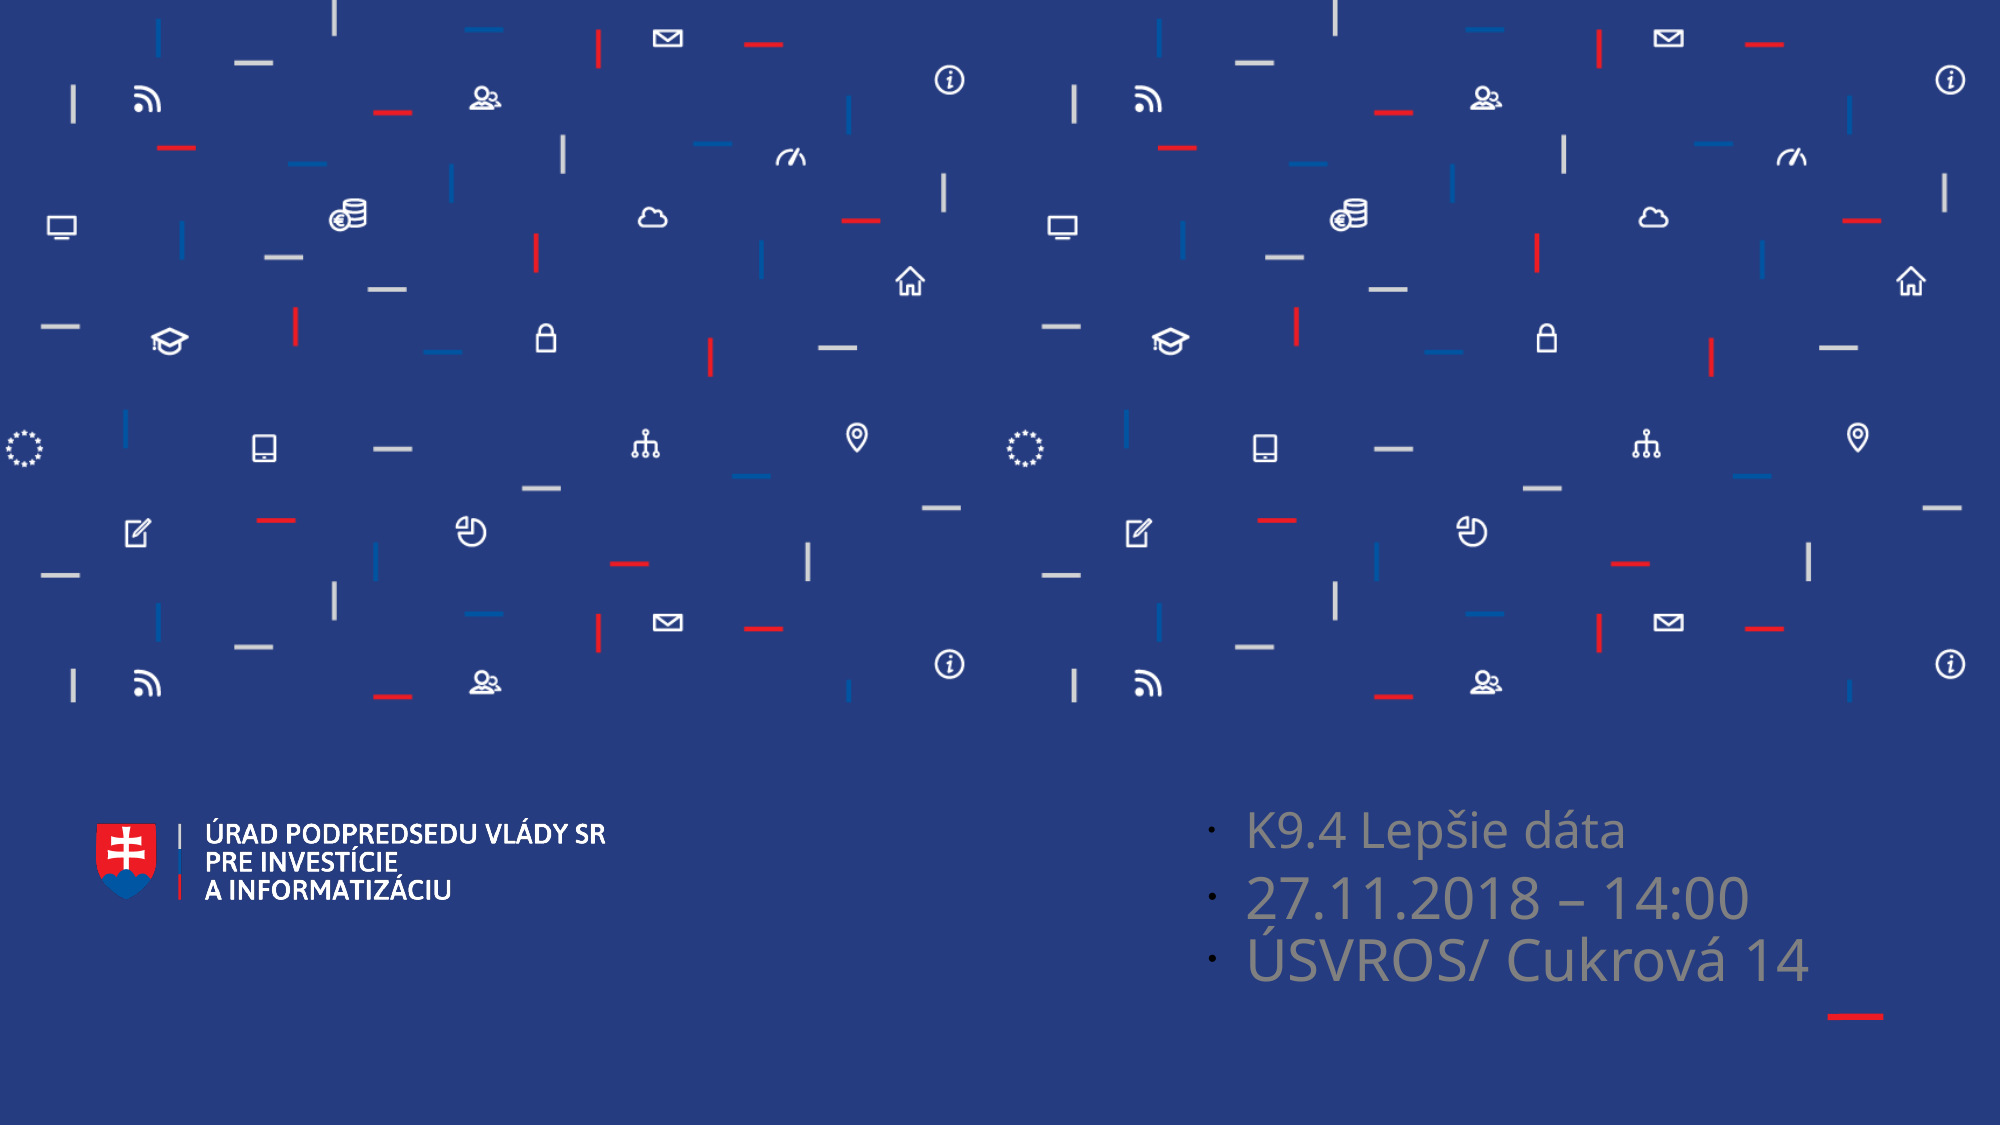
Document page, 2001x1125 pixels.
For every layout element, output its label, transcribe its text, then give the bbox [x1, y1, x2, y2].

picture [80, 810, 620, 908]
picture [0, 0, 2000, 702]
text_box ÚSVROS/ Cukrová 14 [1192, 923, 1888, 985]
text_box 27.11.2018 – 14:00 [1192, 861, 1888, 923]
text_box K9.4 Lepšie dáta [1192, 798, 1888, 860]
